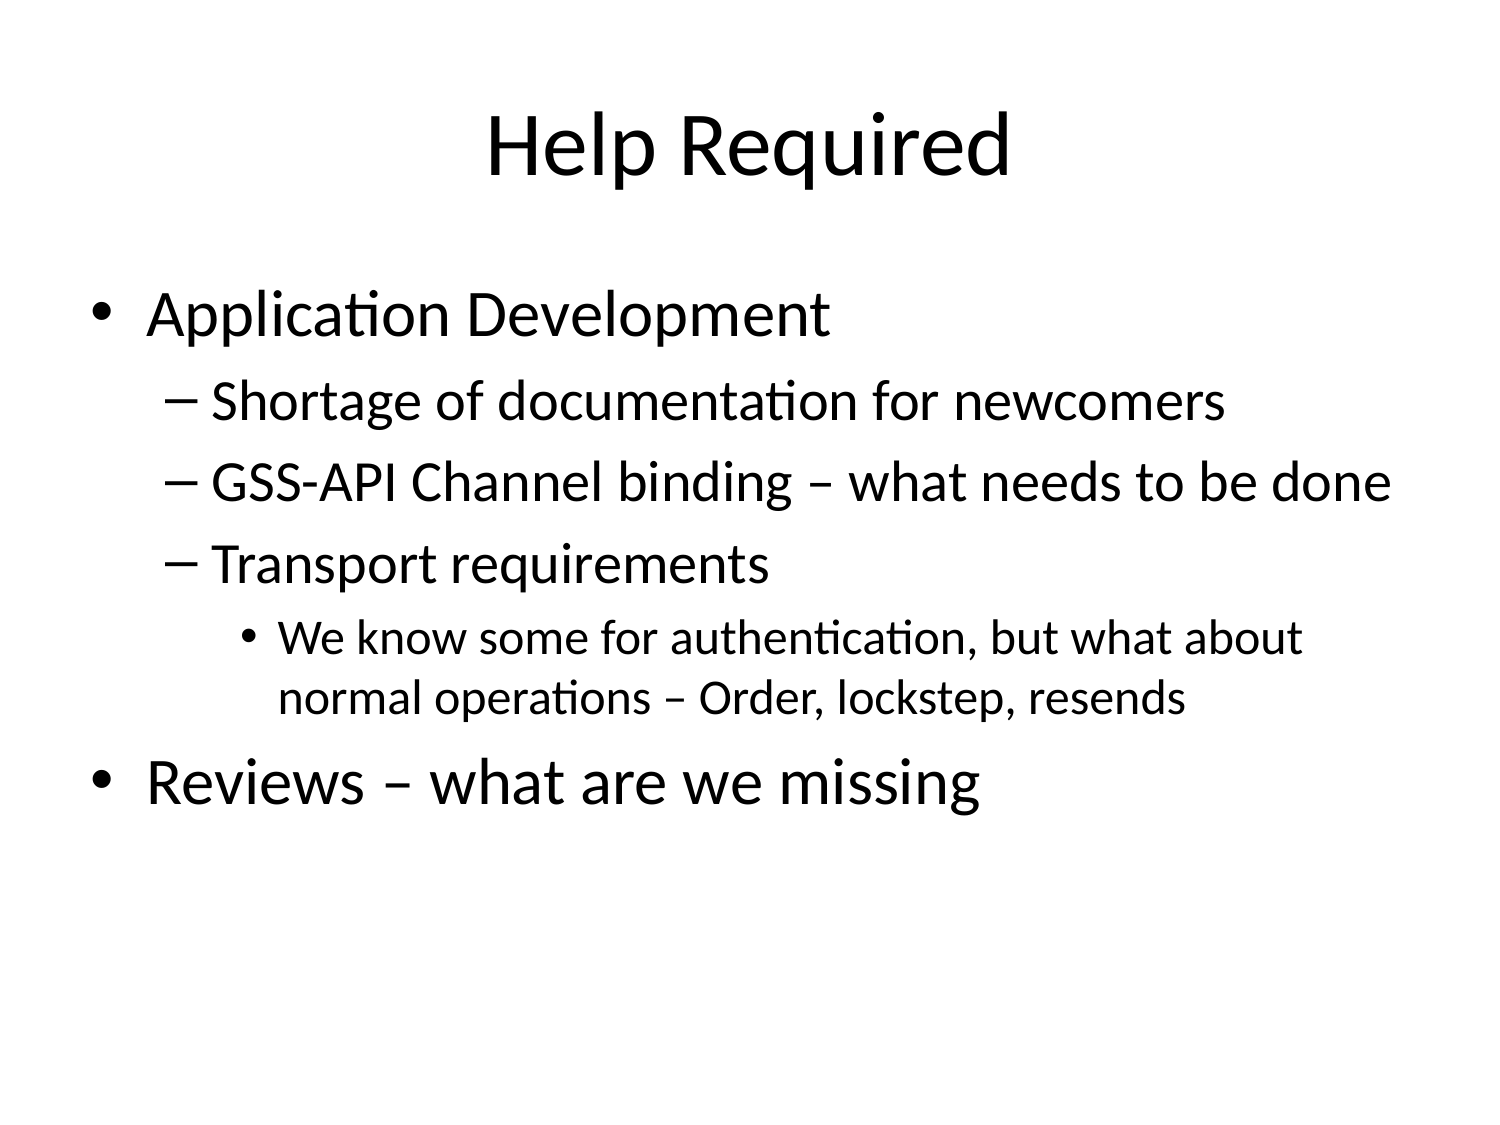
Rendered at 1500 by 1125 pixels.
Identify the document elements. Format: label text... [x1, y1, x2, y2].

list Application Development Shortage of documentation for newcomers GSS-API Channel binding – what needs to be done Transport requirements We know some for authentication, but what about normal operations – Order, lockstep, resends Reviews – what are we missing [75, 262, 1425, 1005]
title Help Required [75, 45, 1425, 233]
